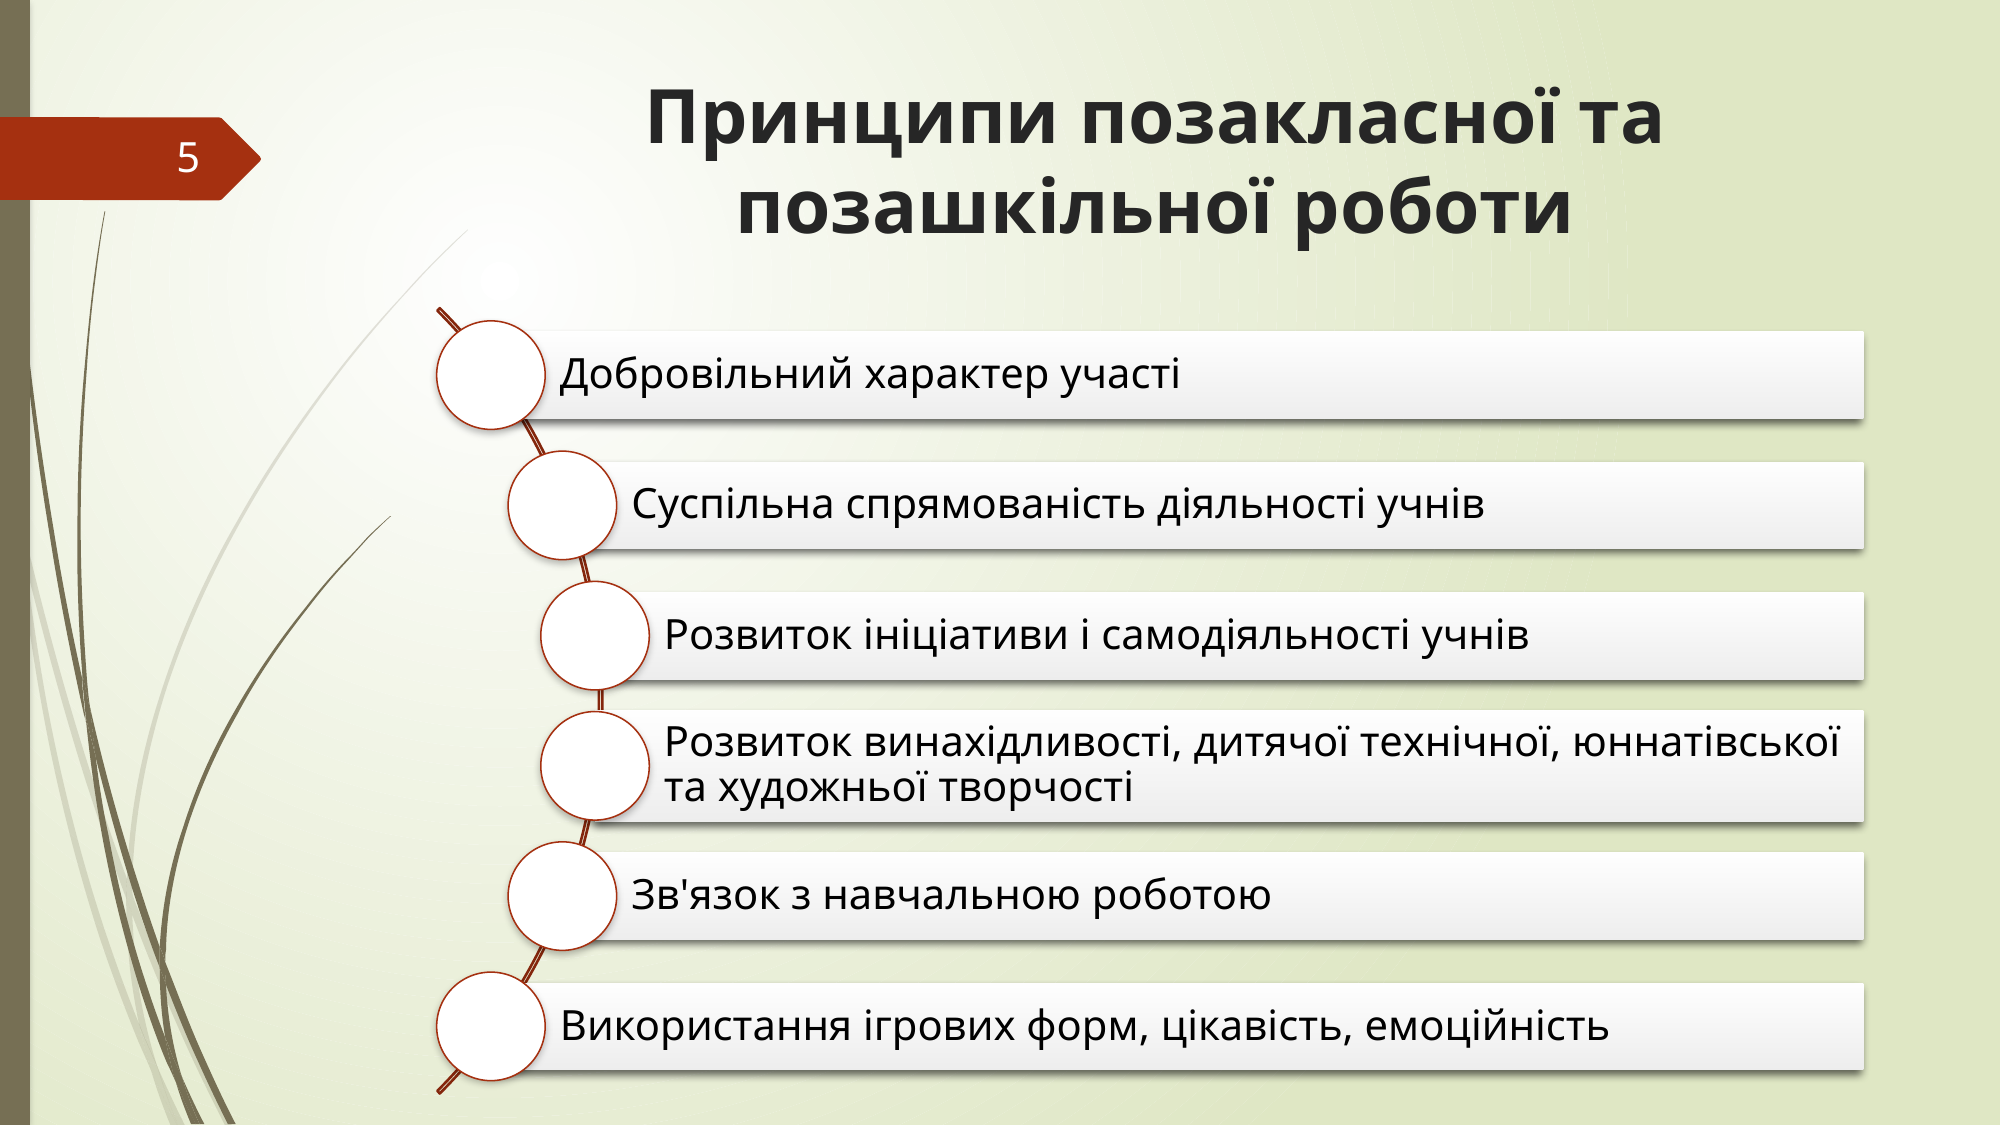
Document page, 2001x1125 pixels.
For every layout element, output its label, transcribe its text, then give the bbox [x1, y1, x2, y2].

title Принципи позакласної та позашкільної роботи [424, 60, 1887, 271]
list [424, 287, 1876, 1114]
slide_number 5 [87, 129, 216, 190]
